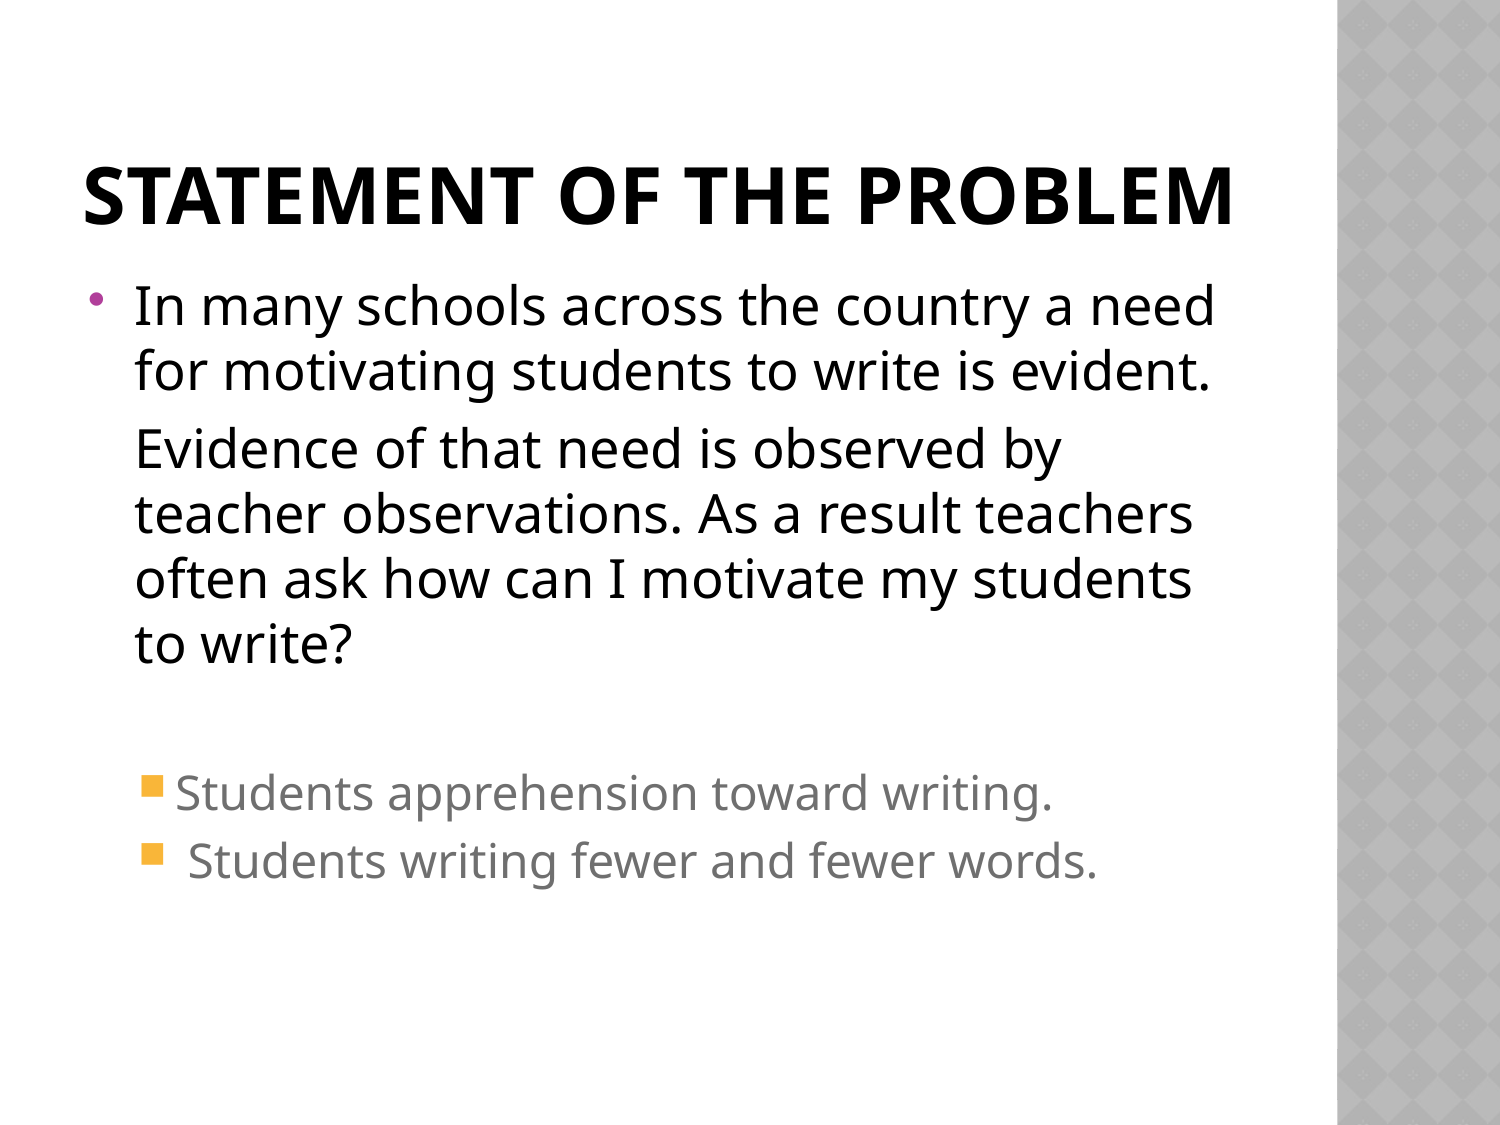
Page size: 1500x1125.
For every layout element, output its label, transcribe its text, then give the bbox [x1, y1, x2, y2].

list In many schools across the country a need for motivating students to write is evident. Evidence of that need is observed by teacher observations. As a result teachers often ask how can I motivate my students to write? Students apprehension toward writing. Students writing fewer and fewer words. [75, 264, 1263, 1059]
title Statement of the Problem [75, 52, 1263, 240]
